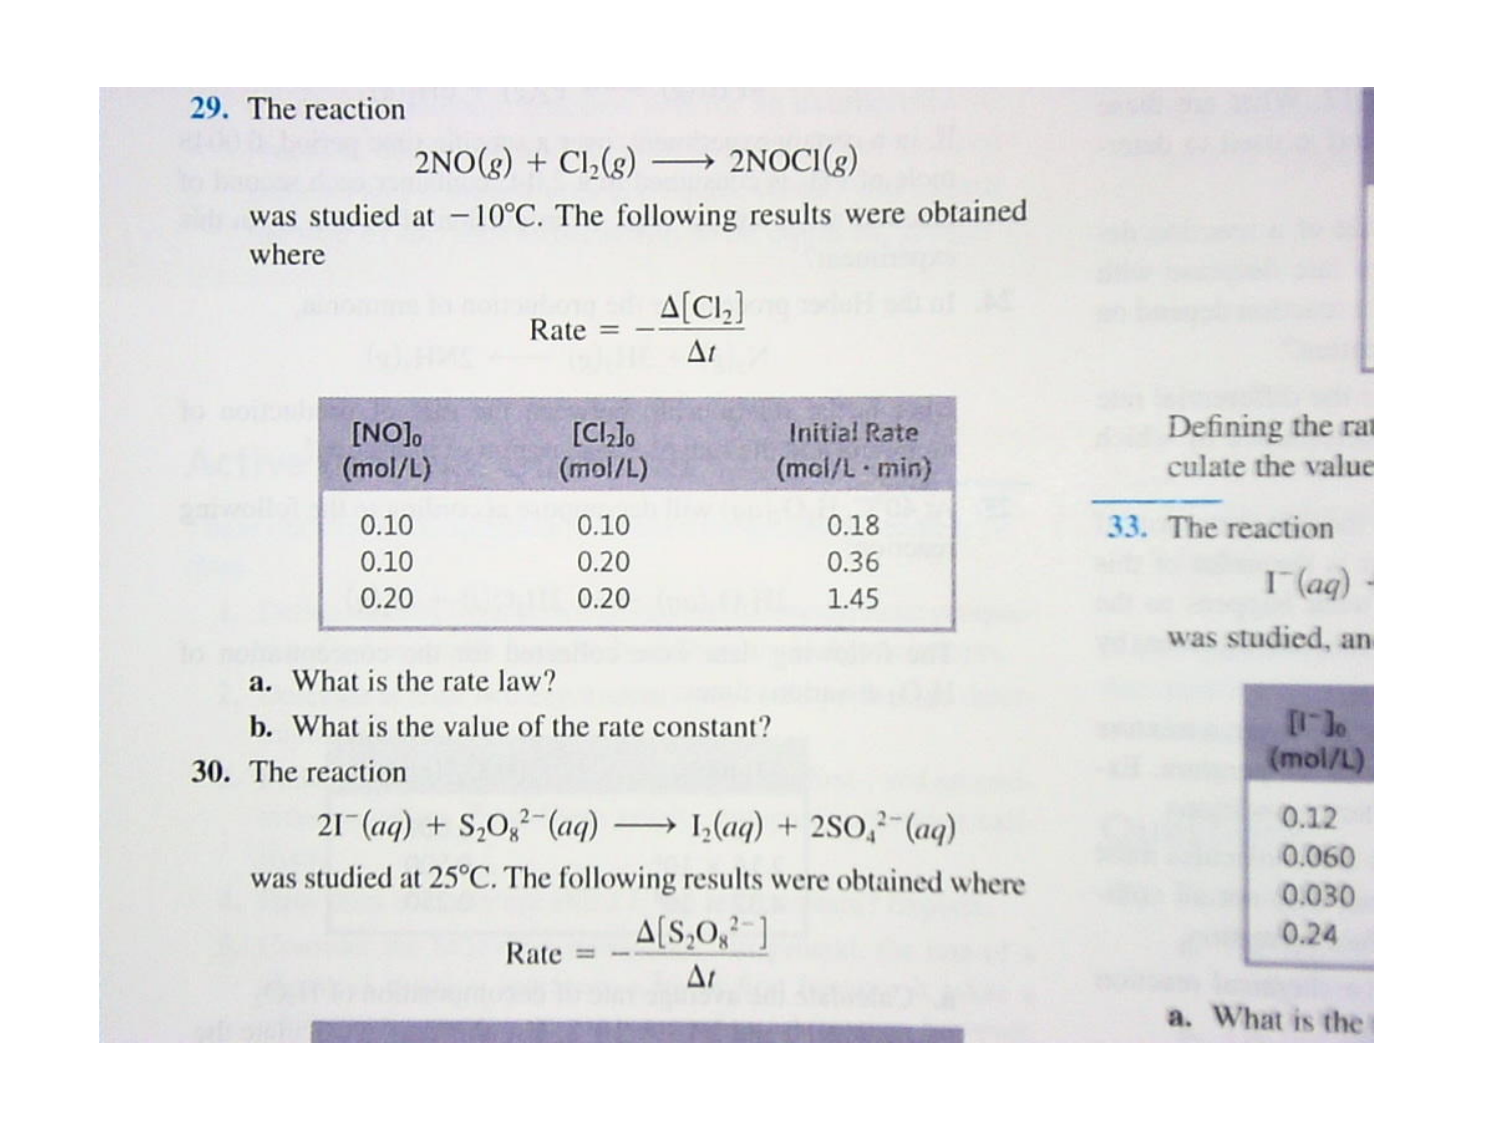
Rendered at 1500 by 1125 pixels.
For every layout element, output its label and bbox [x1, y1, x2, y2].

list [99, 87, 1374, 1043]
